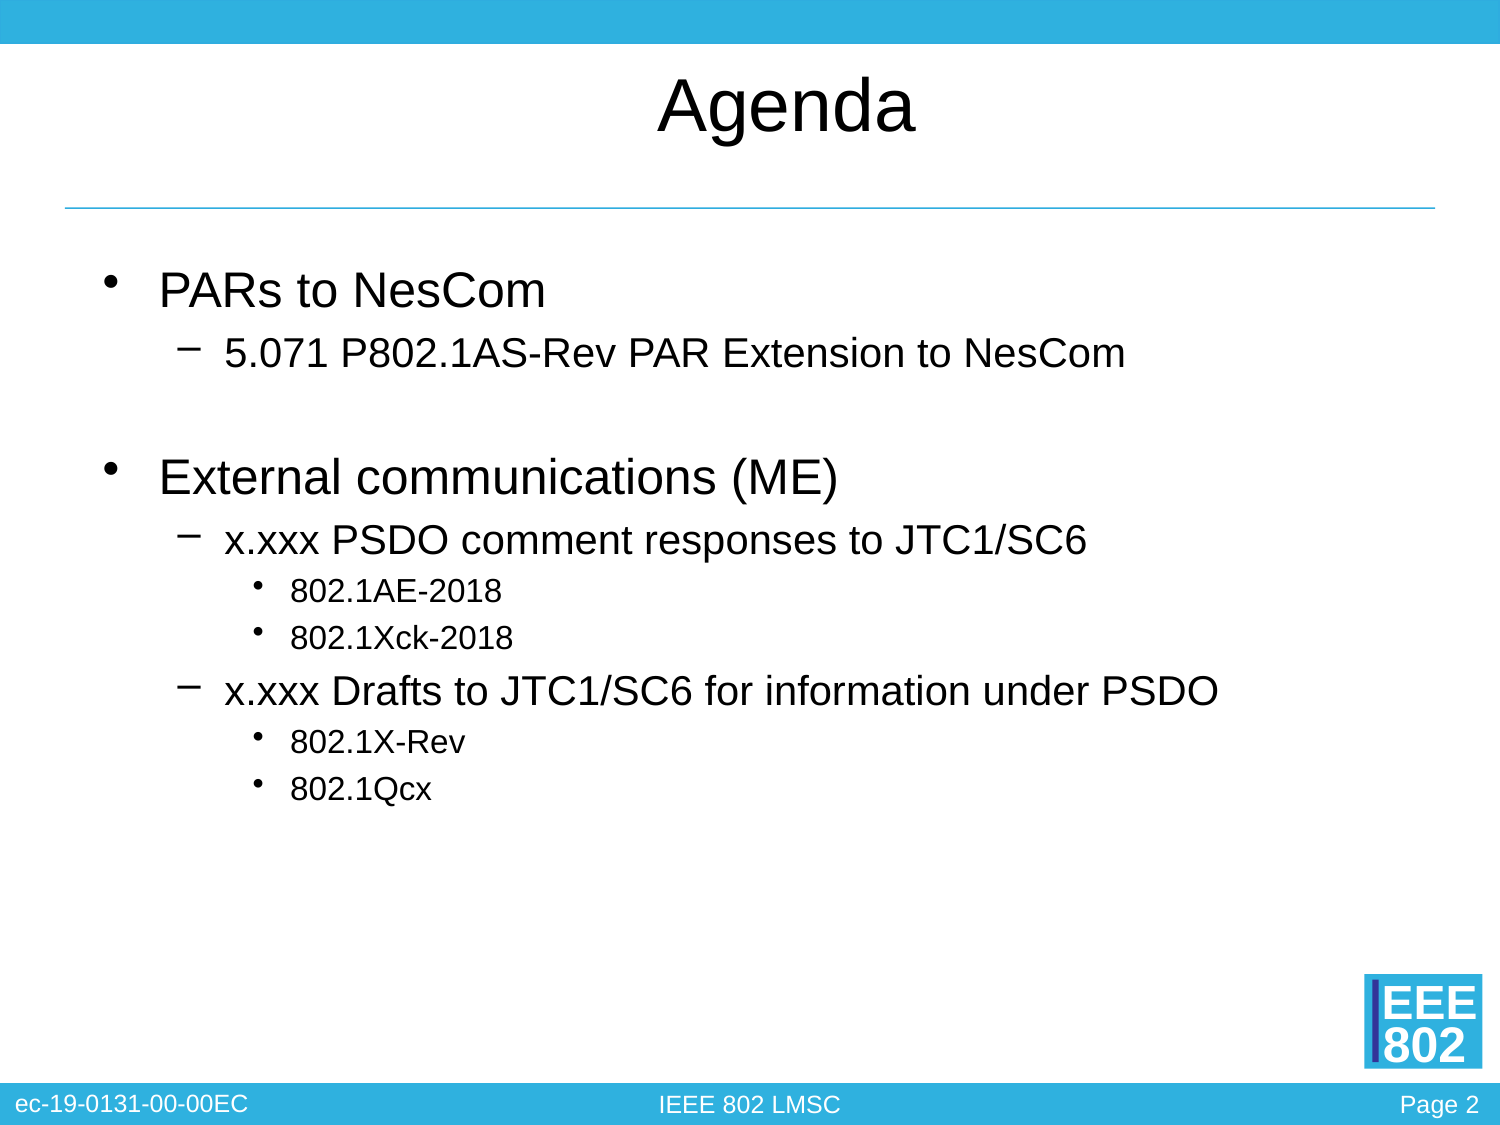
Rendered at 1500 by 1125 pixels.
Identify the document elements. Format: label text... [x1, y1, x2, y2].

list PARs to NesCom 5.071 P802.1AS-Rev PAR Extension to NesCom External communications (ME) x.xxx PSDO comment responses to JTC1/SC6 802.1AE-2018 802.1Xck-2018 x.xxx Drafts to JTC1/SC6 for information under PSDO 802.1X-Rev 802.1Qcx [87, 249, 1447, 1000]
title Agenda [159, 7, 1435, 195]
